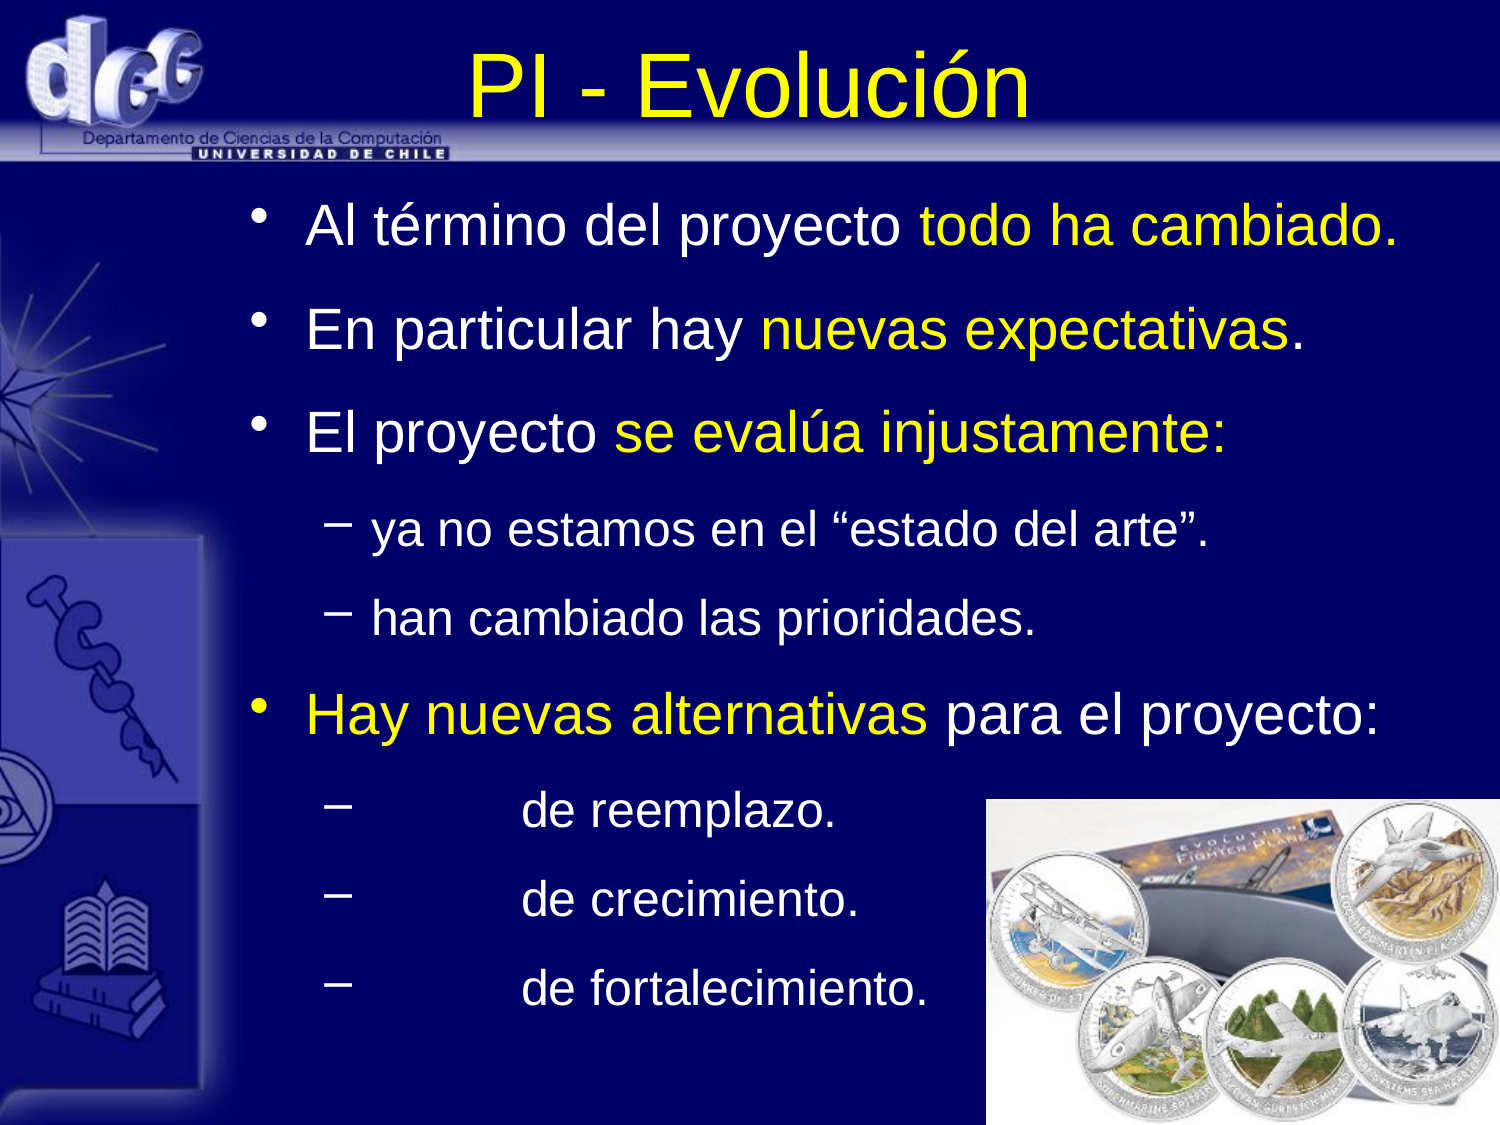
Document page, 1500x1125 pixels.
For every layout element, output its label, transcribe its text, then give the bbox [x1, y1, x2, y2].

list Al término del proyecto todo ha cambiado. En particular hay nuevas expectativas. El proyecto se evalúa injustamente: ya no estamos en el “estado del arte”. han cambiado las prioridades. Hay nuevas alternativas para el proyecto: de reemplazo. de crecimiento. de fortalecimiento. [234, 187, 1471, 1095]
title PI - Evolución [112, 0, 1388, 163]
picture [0, 0, 1500, 1125]
